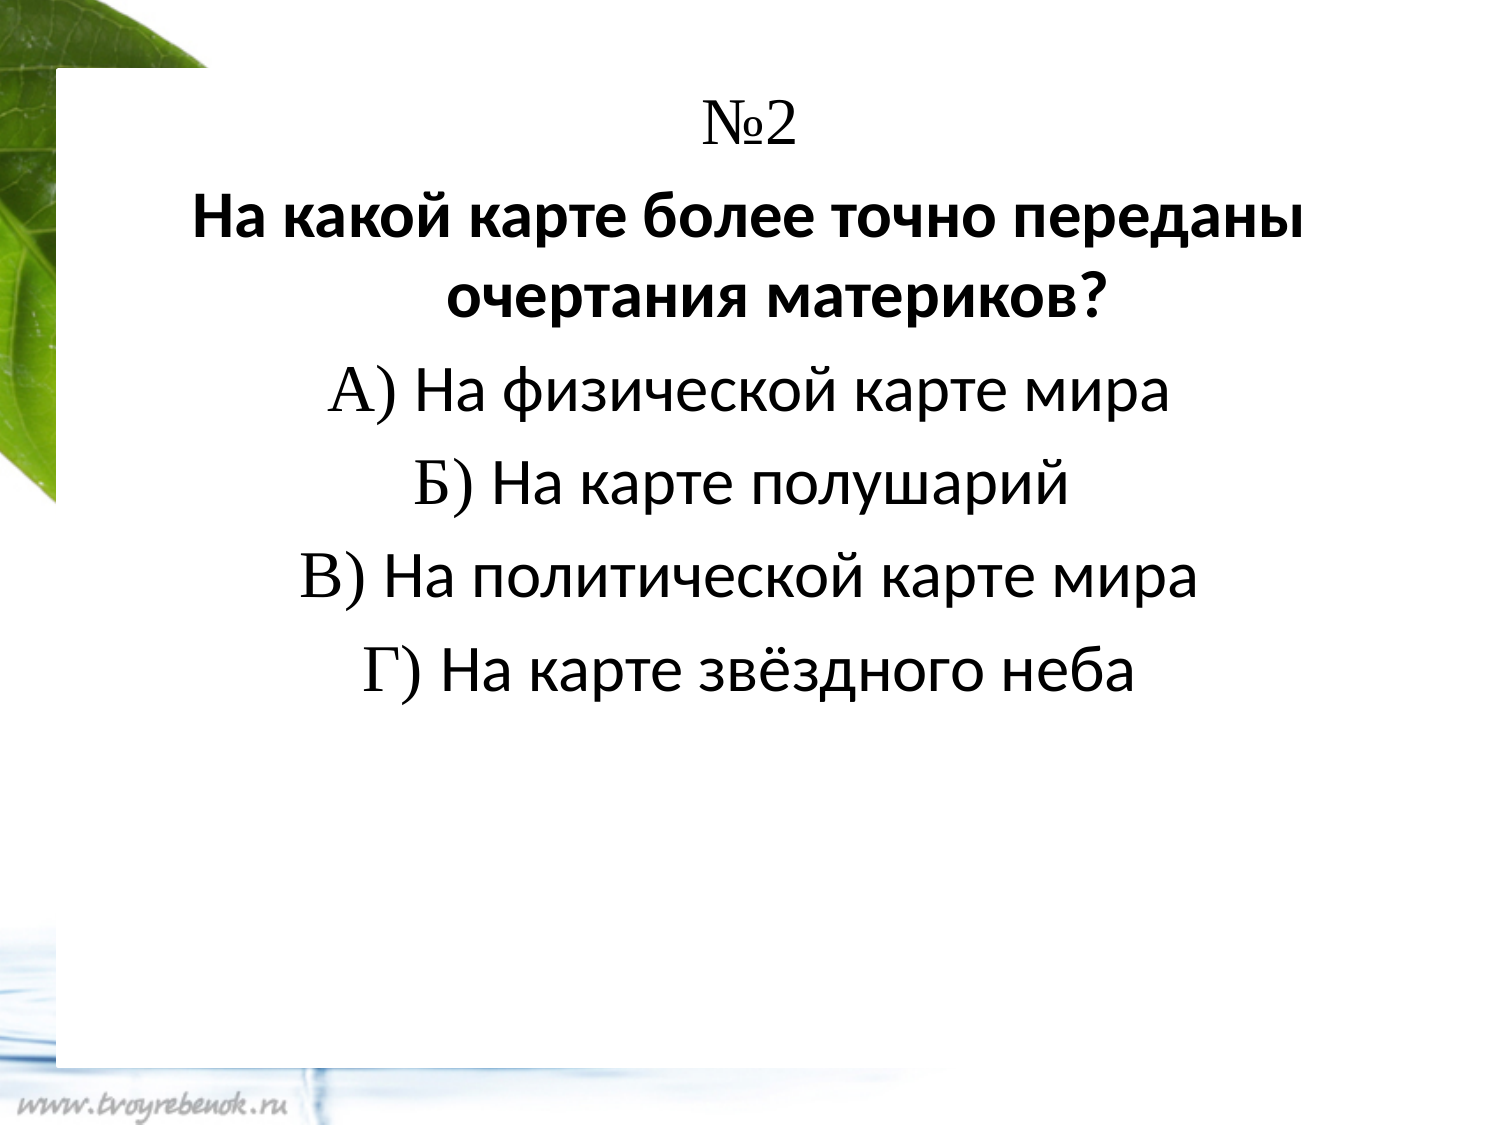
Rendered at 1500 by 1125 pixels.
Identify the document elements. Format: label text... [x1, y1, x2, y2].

picture [0, 0, 1500, 1125]
list №2 На какой карте более точно переданы очертания материков? А) На физической карте мира Б) На карте полушарий В) На политической карте мира Г) На карте звёздного неба [56, 68, 1443, 1068]
